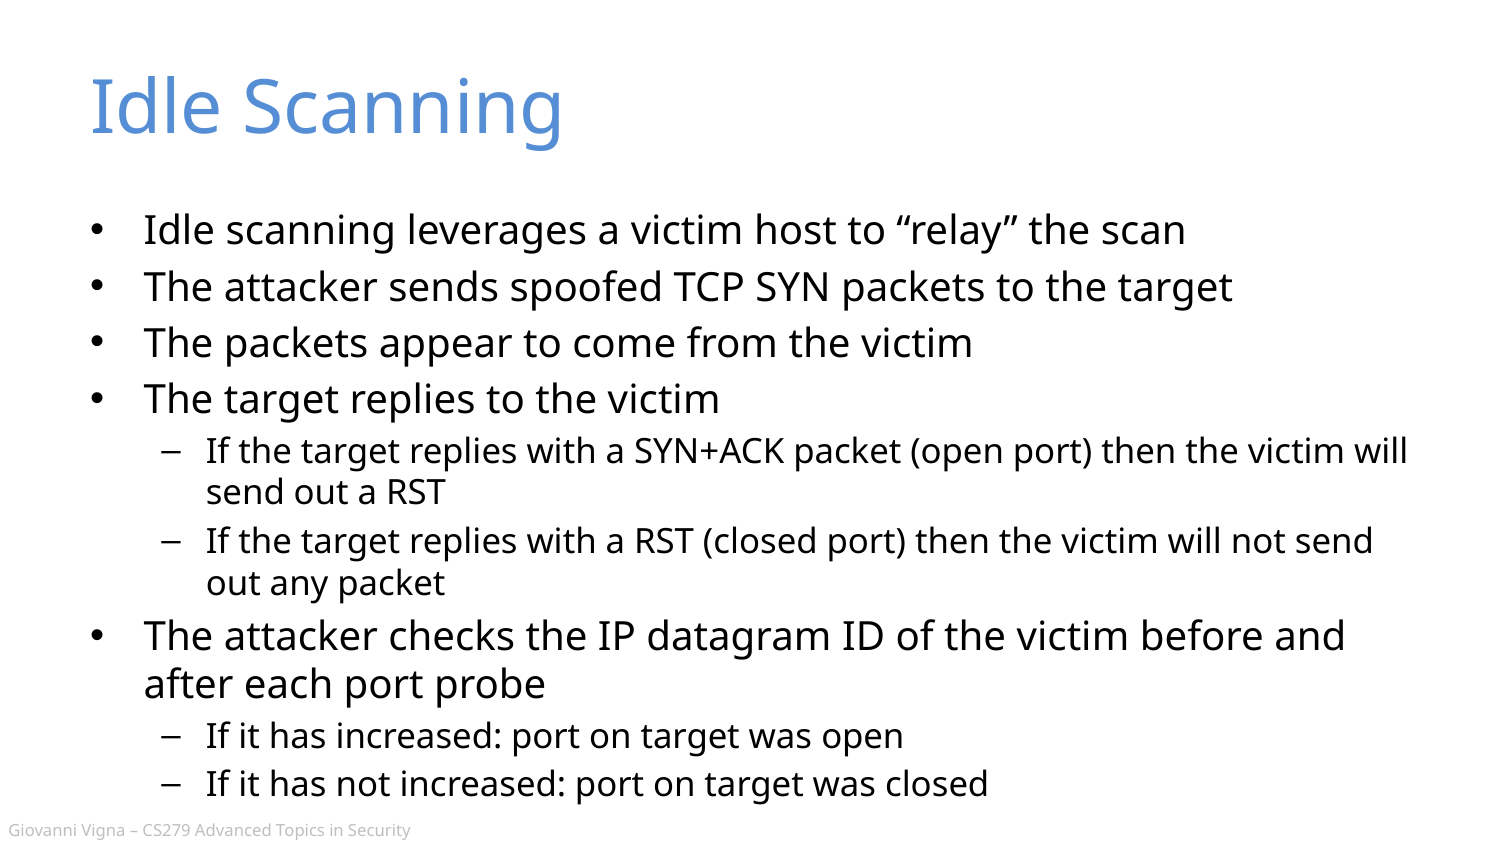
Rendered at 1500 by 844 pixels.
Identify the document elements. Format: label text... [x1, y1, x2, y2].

title Idle Scanning [75, 33, 1425, 175]
list Idle scanning leverages a victim host to “relay” the scan The attacker sends spoofed TCP SYN packets to the target The packets appear to come from the victim The target replies to the victim If the target replies with a SYN+ACK packet (open port) then the victim will send out a RST If the target replies with a RST (closed port) then the victim will not send out any packet The attacker checks the IP datagram ID of the victim before and after each port probe If it has increased: port on target was open If it has not increased: port on target was closed [75, 196, 1425, 813]
